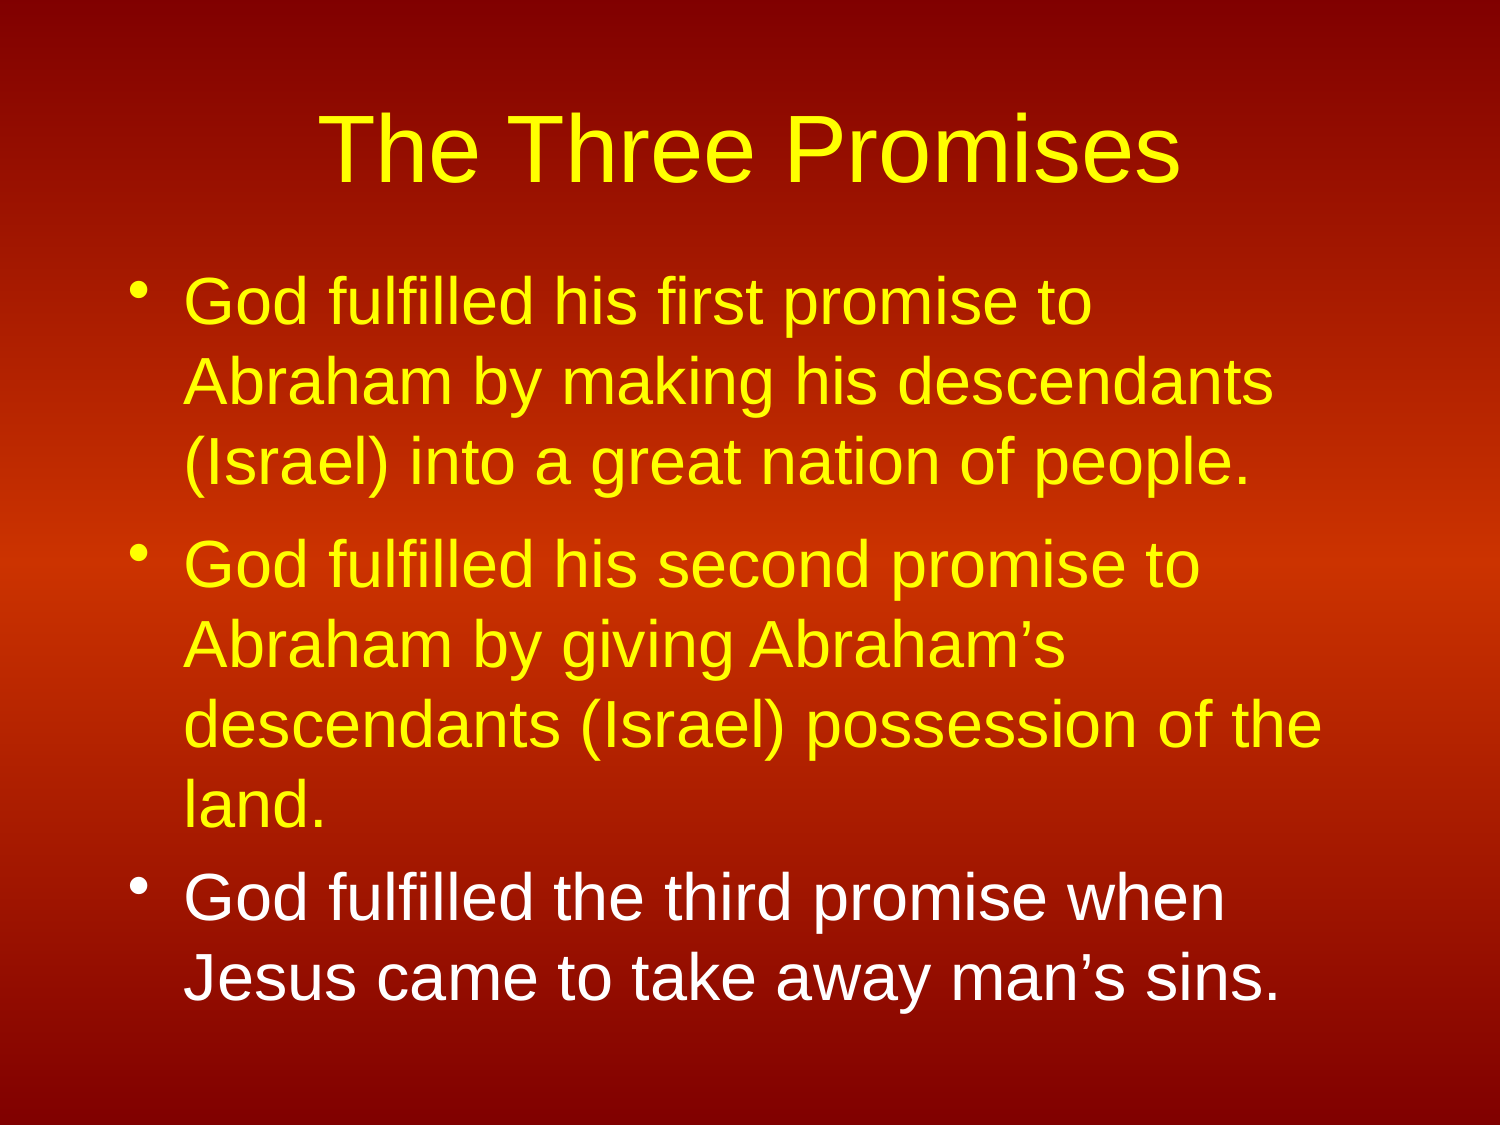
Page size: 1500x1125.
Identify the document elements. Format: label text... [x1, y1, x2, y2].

title The Three Promises [37, 50, 1463, 238]
list God fulfilled his first promise to Abraham by making his descendants (Israel) into a great nation of people. God fulfilled his second promise to Abraham by giving Abraham’s descendants (Israel) possession of the land. God fulfilled the third promise when Jesus came to take away man’s sins. [112, 249, 1388, 1088]
